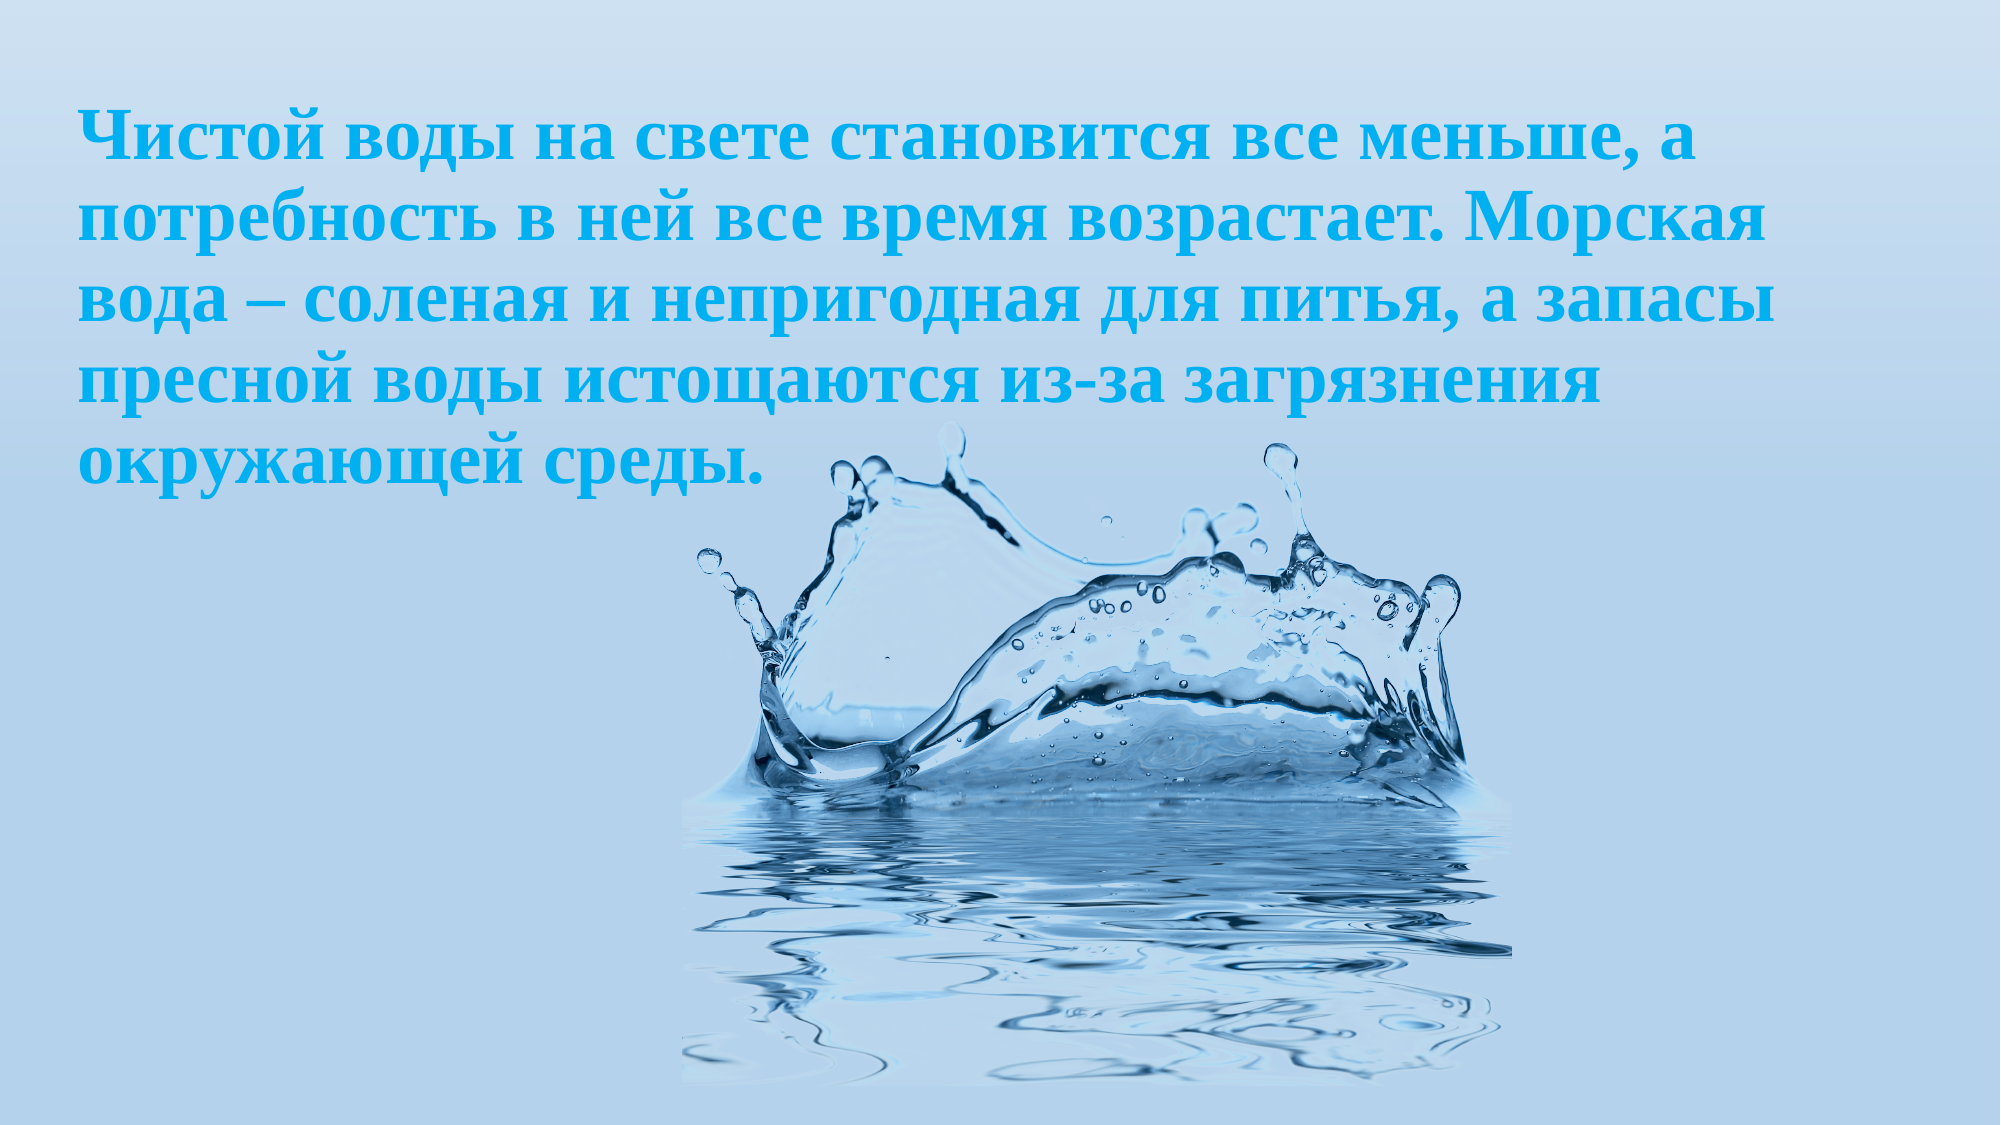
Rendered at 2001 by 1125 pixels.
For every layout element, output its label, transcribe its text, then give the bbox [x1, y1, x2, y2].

picture [847, 371, 856, 398]
picture [830, 368, 841, 382]
picture [682, 368, 1512, 1086]
picture [1415, 368, 1425, 382]
picture [729, 368, 738, 398]
picture [1016, 368, 1026, 386]
picture [955, 371, 964, 384]
picture [1455, 371, 1462, 381]
picture [1228, 385, 1236, 398]
list Чистой воды на свете становится все меньше, а потребность в ней все время возрастает. Морская вода – соленая и непригодная для питья, а запасы пресной воды истощаются из-за загрязнения окружающей среды. [62, 87, 1882, 491]
picture [1492, 368, 1502, 382]
picture [1302, 371, 1313, 398]
picture [750, 368, 759, 398]
picture [789, 385, 797, 398]
picture [689, 371, 698, 398]
picture [1142, 385, 1150, 398]
picture [1342, 371, 1351, 384]
